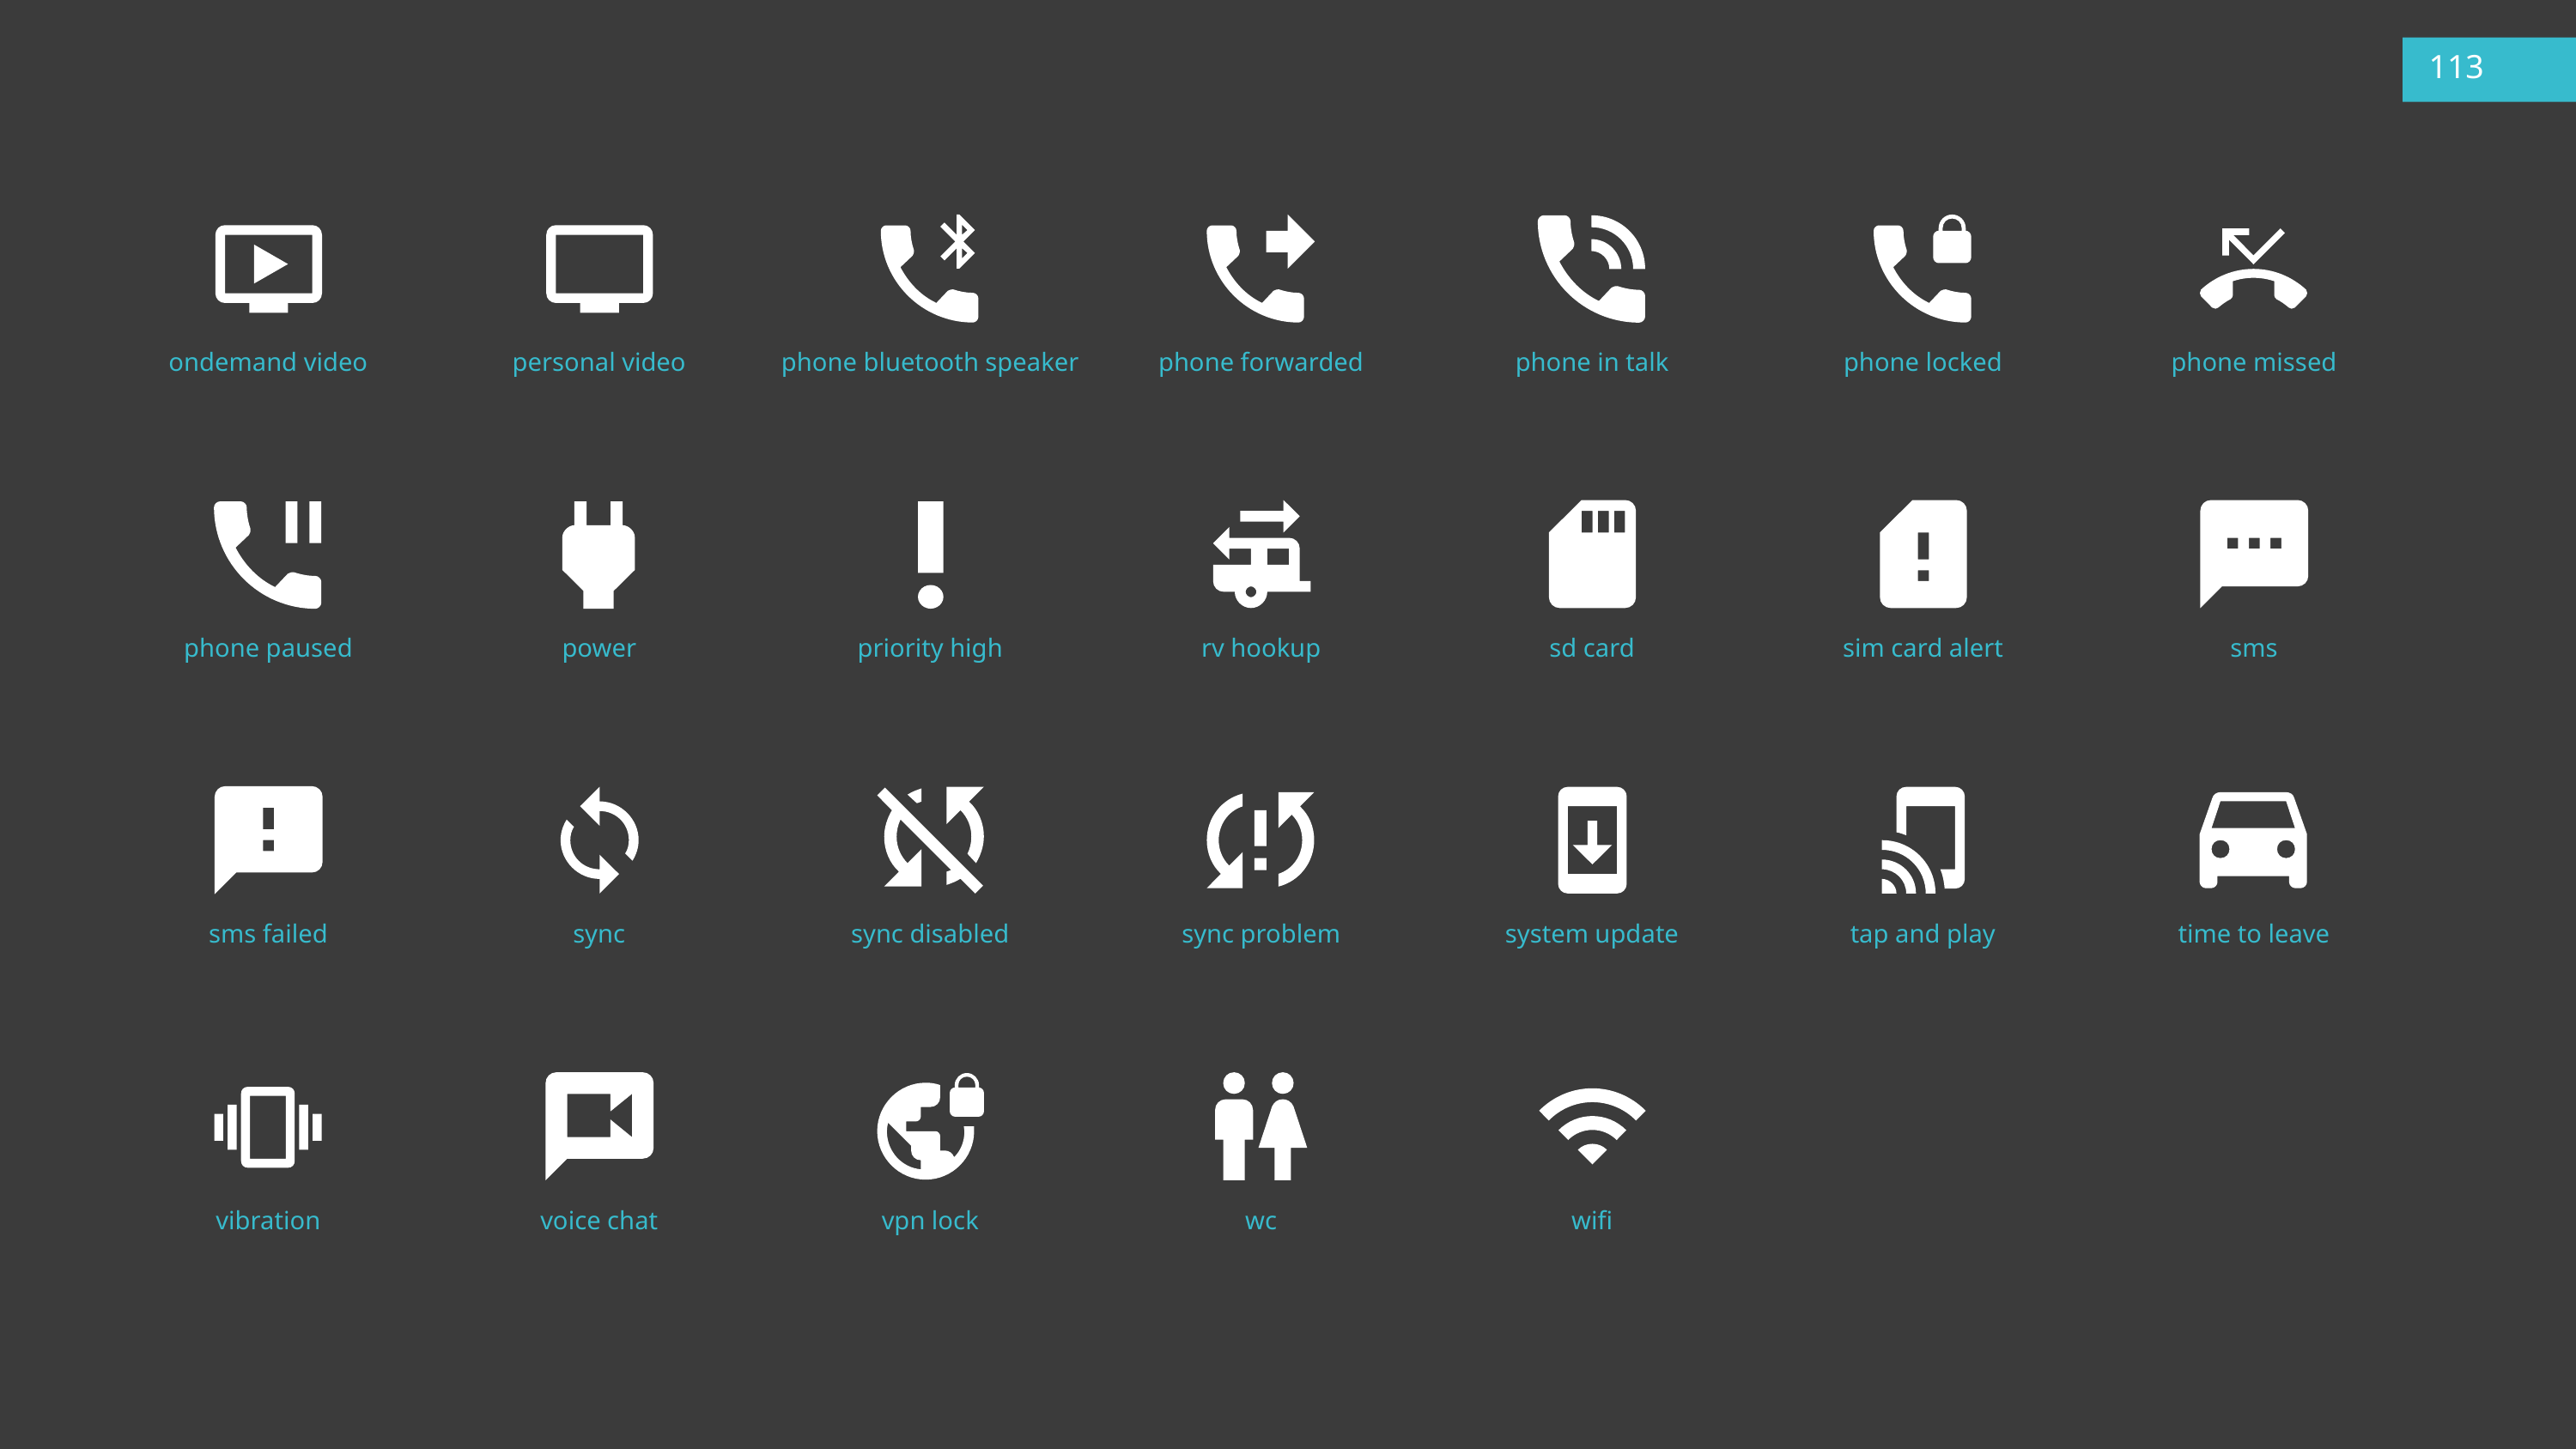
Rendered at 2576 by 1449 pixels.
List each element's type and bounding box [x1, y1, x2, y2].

text_box [546, 225, 653, 313]
text_box [1880, 500, 1967, 609]
text_box [1258, 1099, 1308, 1180]
text_box [877, 1082, 975, 1180]
slide_number [2415, 35, 2502, 100]
text_box [240, 1087, 295, 1168]
text_box [214, 785, 323, 894]
text_box [2199, 791, 2307, 888]
text_box [1254, 858, 1267, 870]
text_box [560, 819, 620, 894]
text_box [299, 1104, 308, 1150]
text_box [215, 225, 323, 313]
text_box [1537, 215, 1645, 323]
text_box [880, 225, 979, 323]
text_box [950, 1073, 984, 1117]
text_box [1206, 225, 1304, 323]
text_box [1558, 1116, 1627, 1141]
text_box [1212, 526, 1311, 609]
text_box [1272, 1072, 1294, 1094]
text_box [1254, 809, 1267, 846]
text_box [1223, 1072, 1245, 1094]
text_box [1881, 859, 1917, 894]
text_box [89, 1197, 1771, 1241]
text_box [940, 214, 975, 269]
text_box [1881, 840, 1936, 894]
text_box [1558, 786, 1627, 894]
text_box [1266, 214, 1315, 269]
text_box [1215, 1099, 1254, 1180]
text_box [918, 585, 944, 609]
text_box [562, 501, 635, 609]
text_box [2200, 500, 2309, 609]
text_box [1240, 500, 1300, 533]
text_box [89, 626, 2433, 669]
text_box [89, 339, 2433, 383]
text_box [214, 501, 322, 609]
text_box [907, 788, 922, 803]
text_box [1278, 791, 1315, 887]
text_box [2199, 269, 2308, 309]
text_box [877, 787, 983, 894]
text_box [1206, 793, 1243, 888]
text_box [1591, 215, 1645, 270]
text_box [285, 501, 298, 543]
text_box [1577, 1143, 1607, 1165]
text_box [545, 1072, 654, 1180]
text_box [313, 1113, 322, 1141]
text_box [1874, 225, 1971, 323]
text_box [1881, 878, 1897, 894]
text_box [1933, 214, 1971, 264]
text_box [1548, 500, 1637, 609]
text_box [309, 501, 322, 543]
text_box [580, 786, 639, 861]
text_box [918, 501, 944, 573]
text_box [228, 1104, 237, 1150]
text_box [1591, 239, 1622, 270]
text_box [89, 912, 2433, 955]
text_box [2222, 228, 2285, 264]
text_box [1896, 786, 1965, 889]
text_box [214, 1113, 223, 1141]
text_box [946, 786, 984, 864]
text_box [1539, 1088, 1646, 1121]
